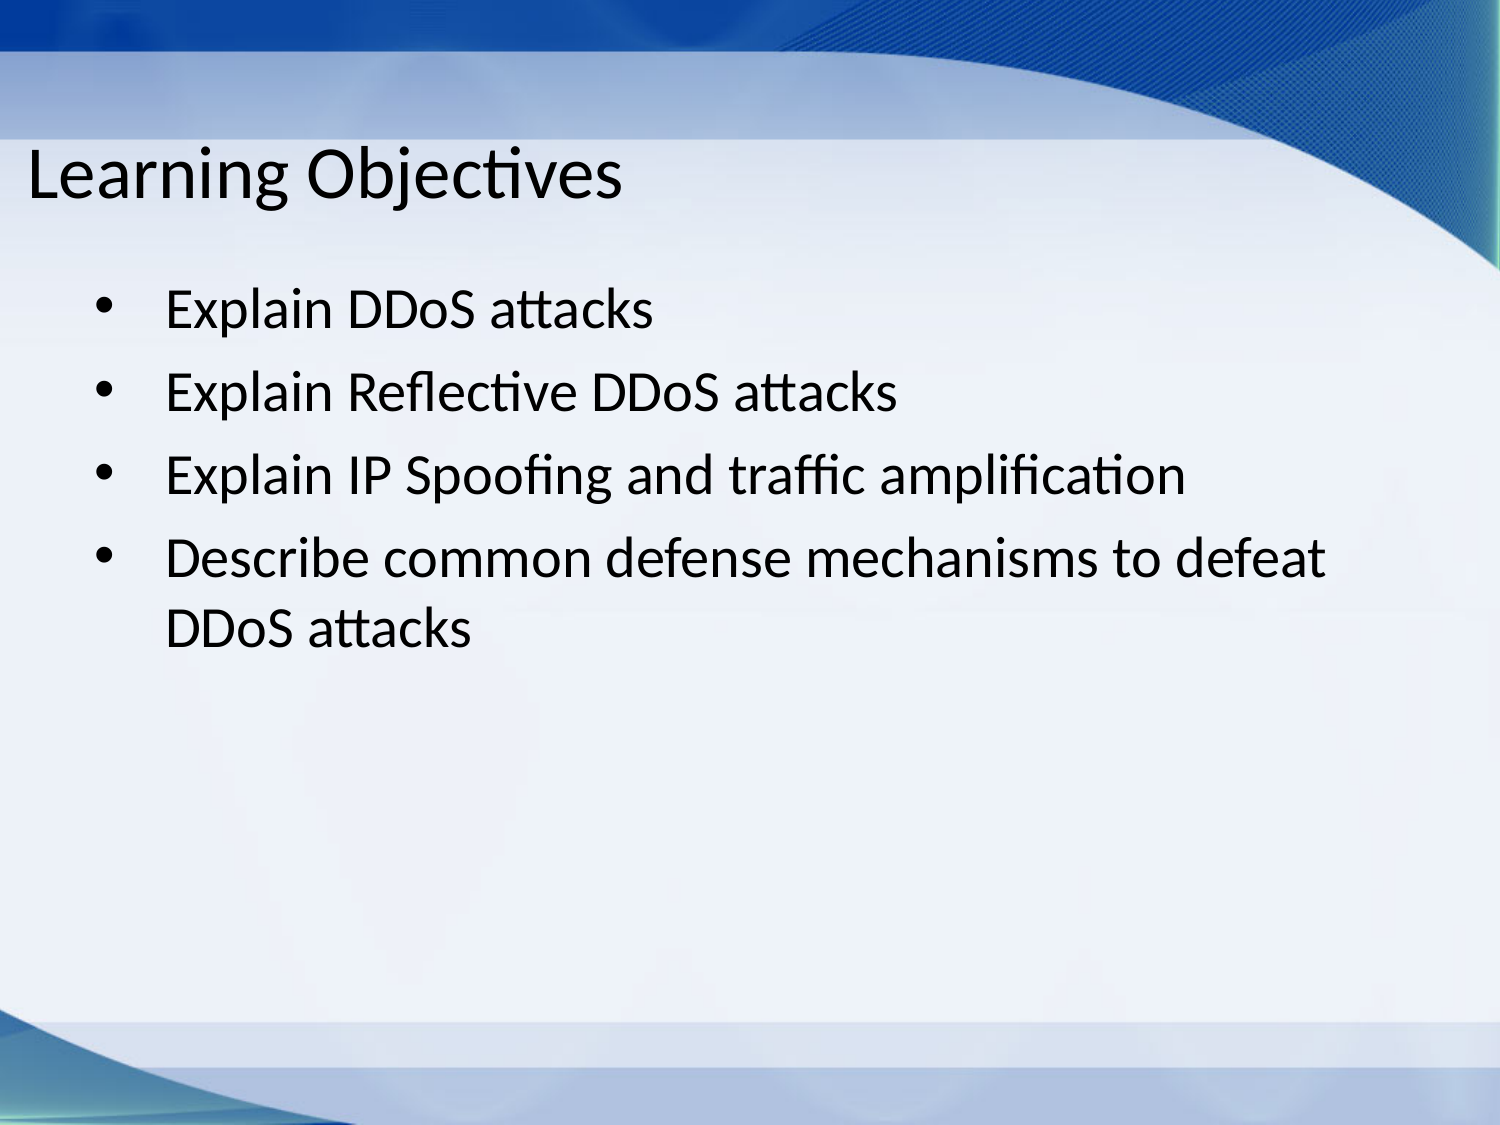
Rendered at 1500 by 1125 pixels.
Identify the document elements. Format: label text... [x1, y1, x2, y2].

list Explain DDoS attacks Explain Reflective DDoS attacks Explain IP Spoofing and traffic amplification Describe common defense mechanisms to defeat DDoS attacks [75, 262, 1425, 1063]
picture [0, 0, 1500, 1125]
title Learning Objectives [12, 75, 1263, 263]
